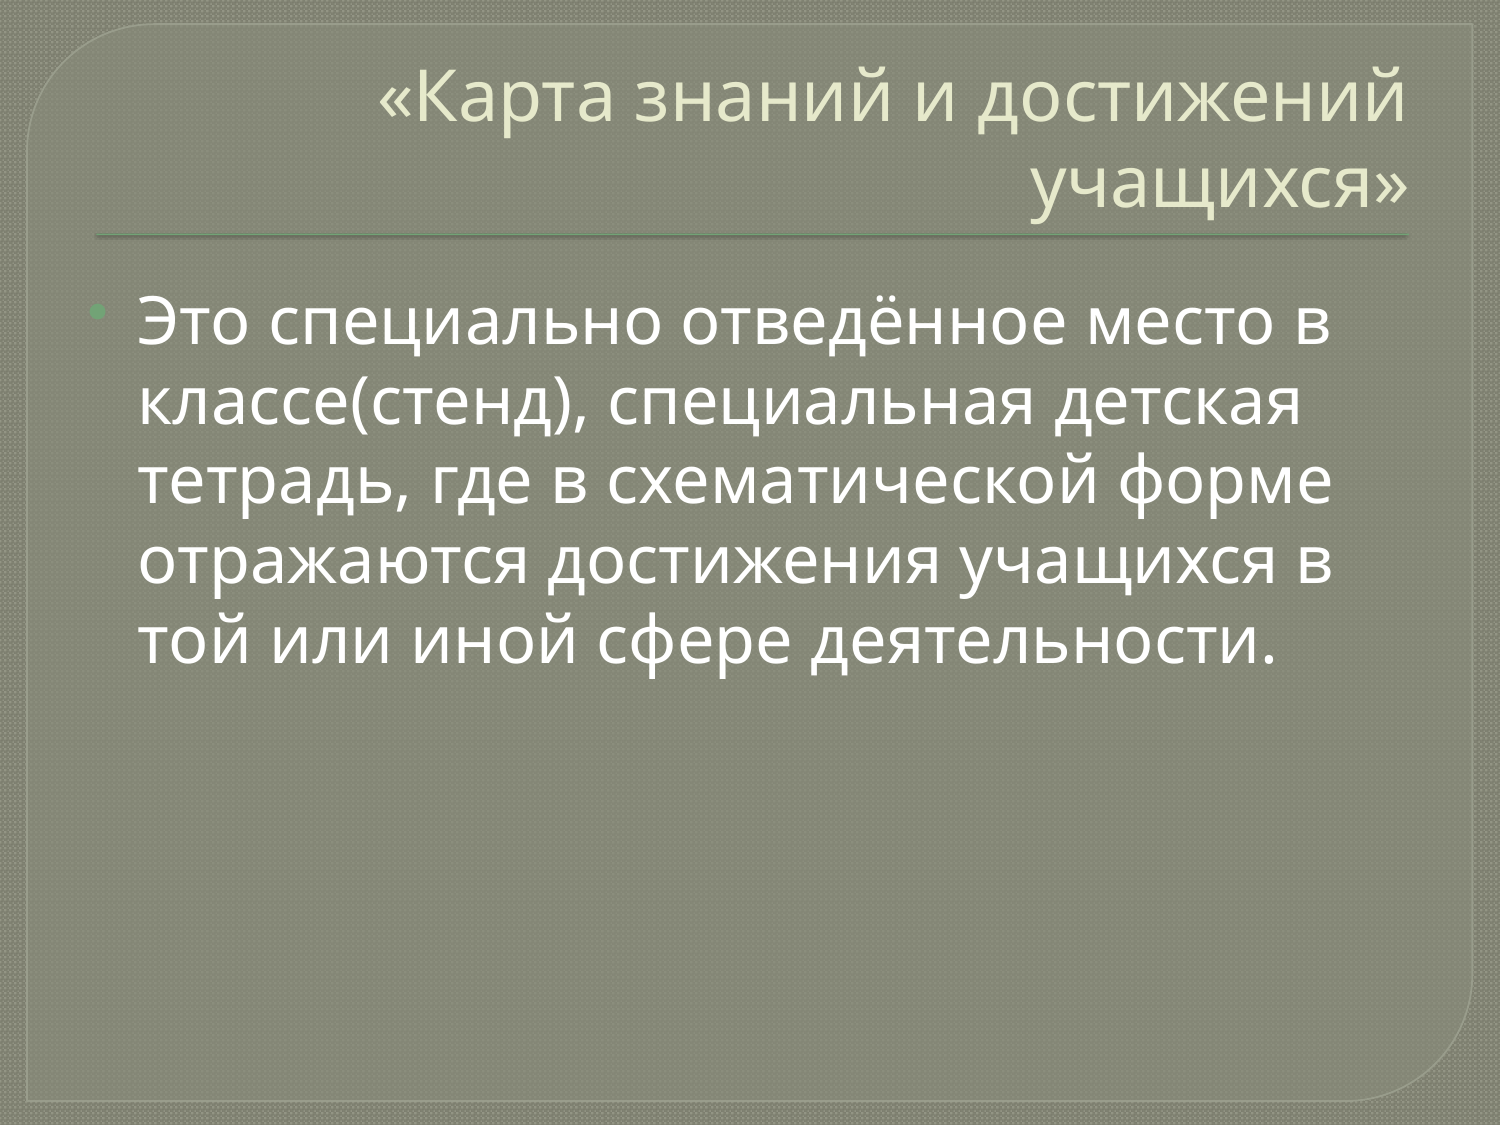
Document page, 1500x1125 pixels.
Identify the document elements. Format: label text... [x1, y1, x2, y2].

title «Карта знаний и достижений учащихся» [75, 41, 1425, 230]
list Это специально отведённое место в классе(стенд), специальная детская тетрадь, где в схематической форме отражаются достижения учащихся в той или иной сфере деятельности. [75, 270, 1425, 1013]
